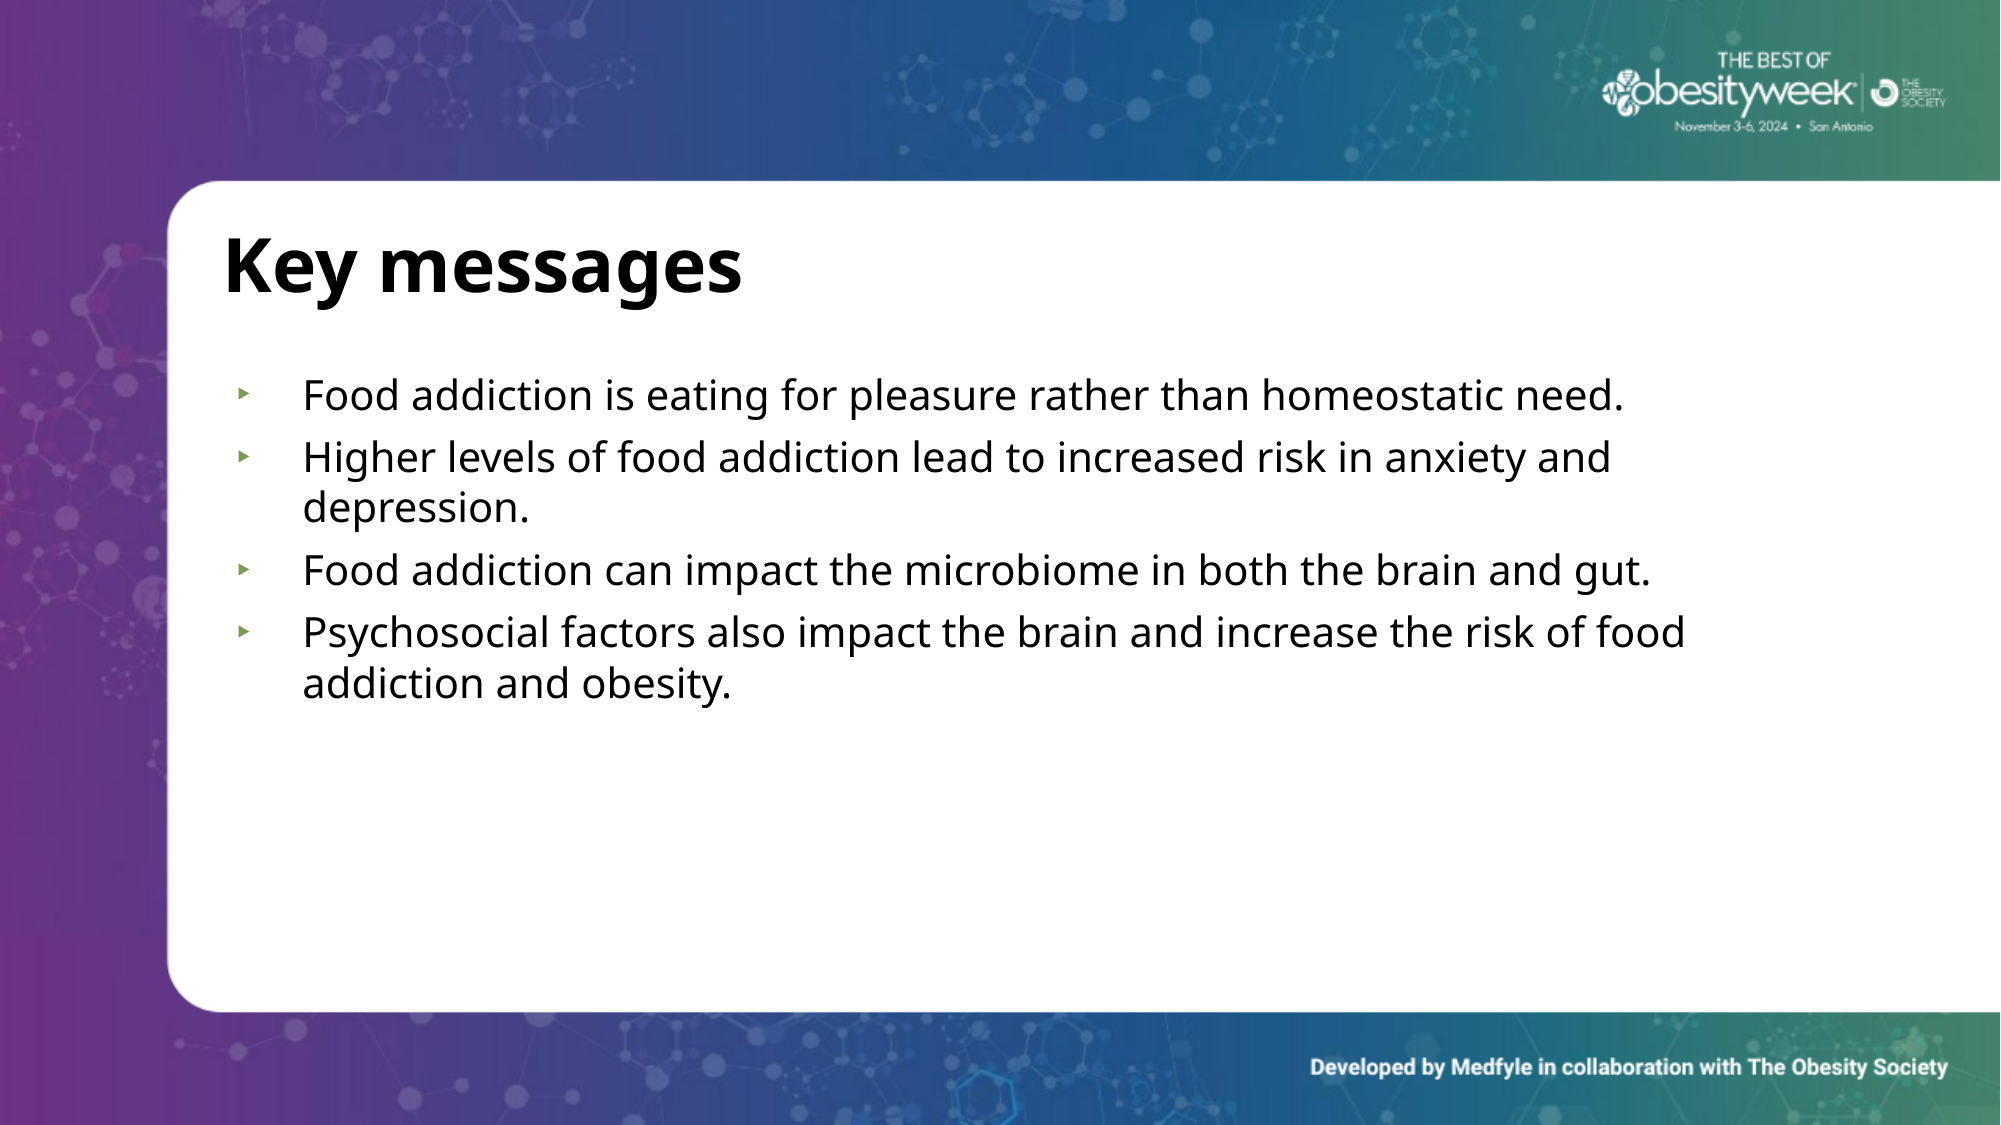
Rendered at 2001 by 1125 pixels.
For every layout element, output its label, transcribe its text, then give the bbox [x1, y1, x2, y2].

picture [0, 0, 2000, 1125]
list Food addiction is eating for pleasure rather than homeostatic need. Higher levels of food addiction lead to increased risk in anxiety and depression. Food addiction can impact the microbiome in both the brain and gut. Psychosocial factors also impact the brain and increase the risk of food addiction and obesity. [212, 360, 1863, 914]
title Key messages [207, 211, 1918, 326]
